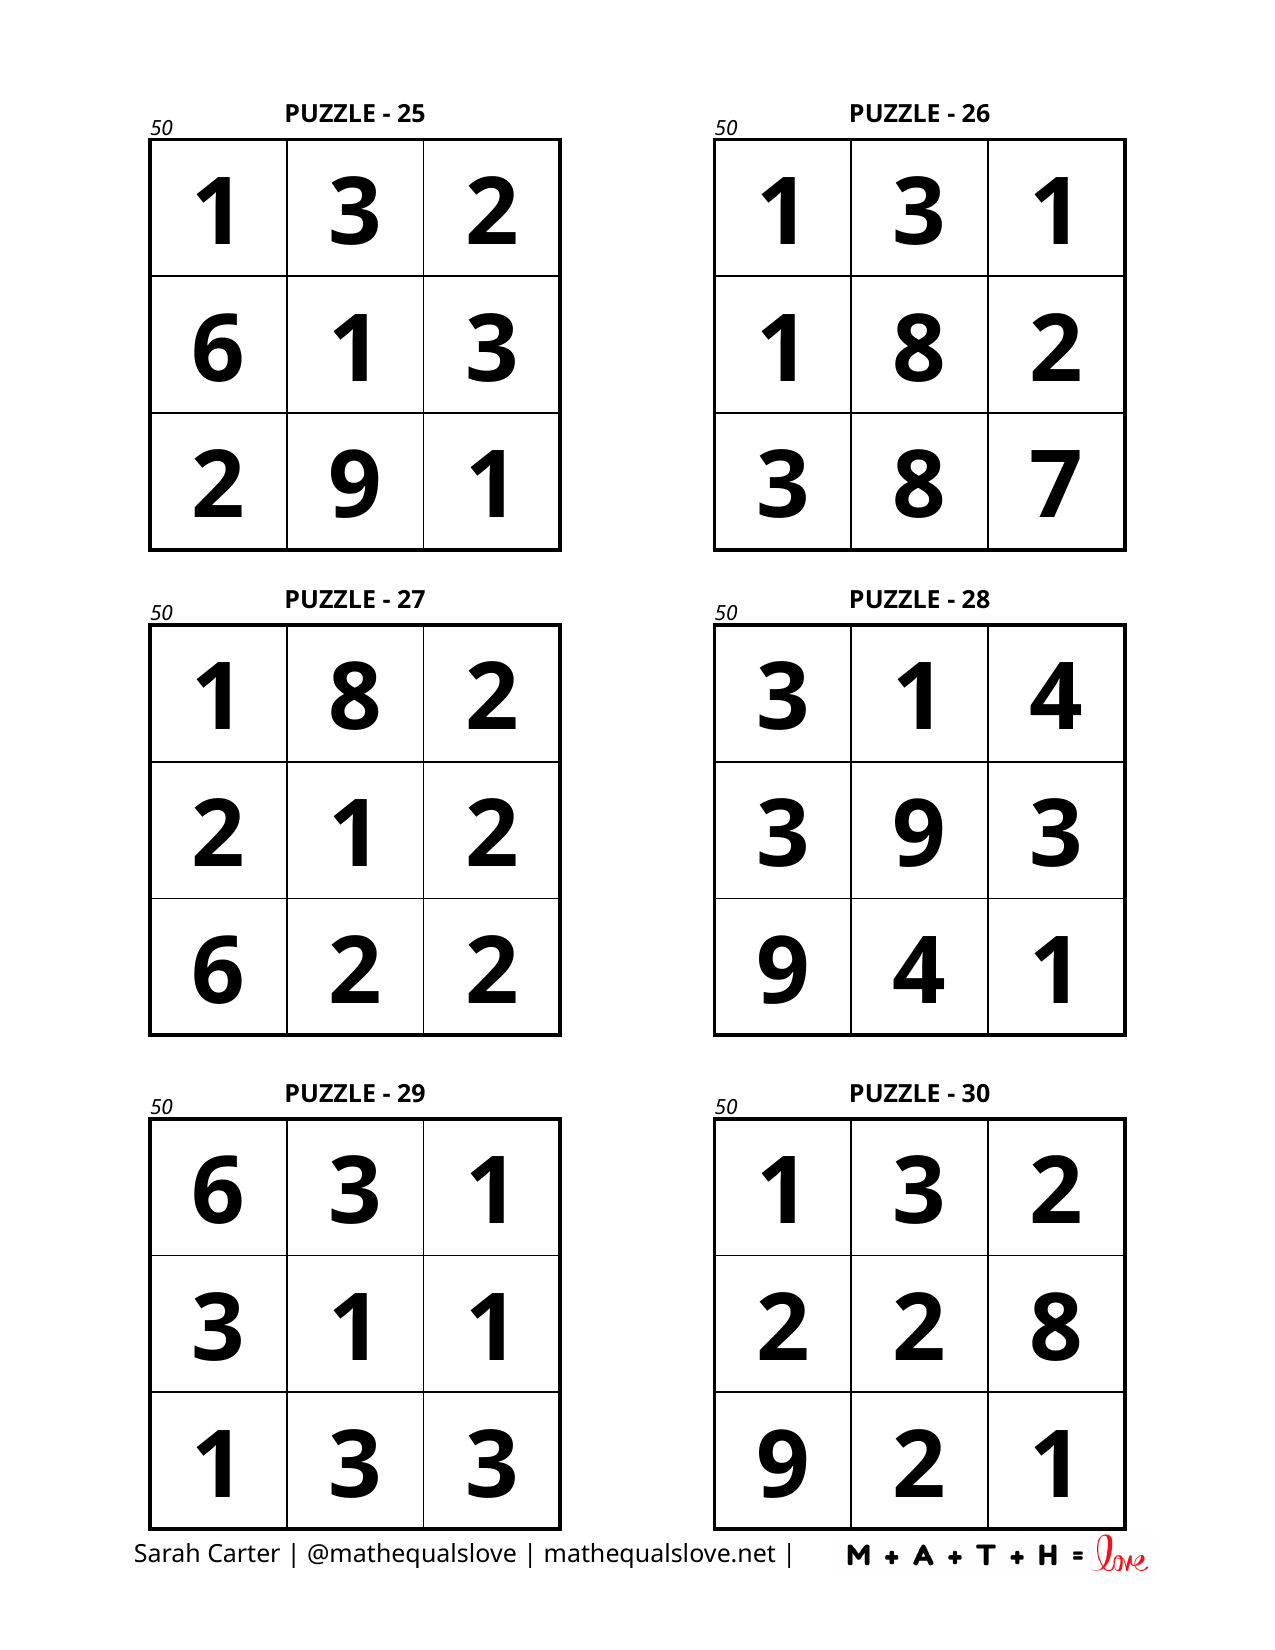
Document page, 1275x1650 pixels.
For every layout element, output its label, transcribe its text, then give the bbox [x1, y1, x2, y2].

text_box PUZZLE - 26 [714, 97, 1125, 128]
table_cell 2 [852, 1256, 987, 1391]
text_box PUZZLE - 28 [714, 583, 1125, 614]
table_header 3 [288, 141, 423, 275]
table_cell 1 [424, 414, 558, 548]
table_cell 3 [288, 1393, 423, 1527]
table_cell 3 [716, 763, 850, 898]
table_cell 2 [152, 414, 286, 548]
table_cell 8 [852, 414, 987, 548]
table_header 8 [288, 627, 423, 761]
table_header 3 [852, 141, 987, 275]
text_box 50 [714, 1093, 923, 1119]
table_cell 3 [989, 763, 1123, 898]
table_cell 9 [852, 763, 987, 898]
table_header 1 [852, 627, 987, 761]
table_cell 1 [424, 1256, 558, 1391]
table_cell 9 [716, 1393, 850, 1527]
text_box Sarah Carter | @mathequalslove | mathequalslove.net | [119, 1529, 1199, 1575]
table_cell 3 [424, 277, 558, 412]
text_box 50 [149, 600, 359, 625]
table_cell 6 [152, 899, 286, 1033]
text_box PUZZLE - 29 [149, 1077, 561, 1108]
table_cell 3 [424, 1393, 558, 1527]
text_box PUZZLE - 30 [714, 1077, 1125, 1108]
table_cell 9 [716, 899, 850, 1033]
table_header 1 [989, 141, 1123, 275]
table_cell 2 [716, 1256, 850, 1391]
table_cell 4 [852, 899, 987, 1033]
table_cell 1 [288, 763, 423, 898]
table_cell 3 [716, 414, 850, 548]
table_header 2 [989, 1121, 1123, 1255]
table_cell 1 [989, 1393, 1123, 1527]
table_cell 1 [288, 1256, 423, 1391]
table_cell 8 [989, 1256, 1123, 1391]
table_header 2 [424, 141, 558, 275]
table_header 3 [288, 1121, 423, 1255]
picture [835, 1532, 1157, 1576]
table_cell 1 [152, 1393, 286, 1527]
text_box PUZZLE - 25 [149, 97, 561, 128]
table_cell 2 [989, 277, 1123, 412]
table_cell 2 [288, 899, 423, 1033]
table_header 1 [716, 1121, 850, 1255]
table_cell 2 [852, 1393, 987, 1527]
table_cell 3 [152, 1256, 286, 1391]
table_header 1 [152, 141, 286, 275]
text_box 50 [714, 600, 923, 625]
table_cell 7 [989, 414, 1123, 548]
text_box 50 [149, 1093, 359, 1119]
table_header 2 [424, 627, 558, 761]
table_header 1 [716, 141, 850, 275]
table_cell 1 [989, 899, 1123, 1033]
table_cell 1 [288, 277, 423, 412]
table_cell 2 [152, 763, 286, 898]
text_box PUZZLE - 27 [149, 583, 561, 614]
table_cell 2 [424, 763, 558, 898]
table_header 1 [152, 627, 286, 761]
text_box 50 [714, 114, 923, 140]
text_box 50 [149, 114, 359, 140]
table_cell 6 [152, 277, 286, 412]
table_cell 2 [424, 899, 558, 1033]
table_header 1 [424, 1121, 558, 1255]
table_header 4 [989, 627, 1123, 761]
table_header 3 [716, 627, 850, 761]
table_cell 1 [716, 277, 850, 412]
table_cell 9 [288, 414, 423, 548]
table_cell 8 [852, 277, 987, 412]
table_header 6 [152, 1121, 286, 1255]
table_header 3 [852, 1121, 987, 1255]
